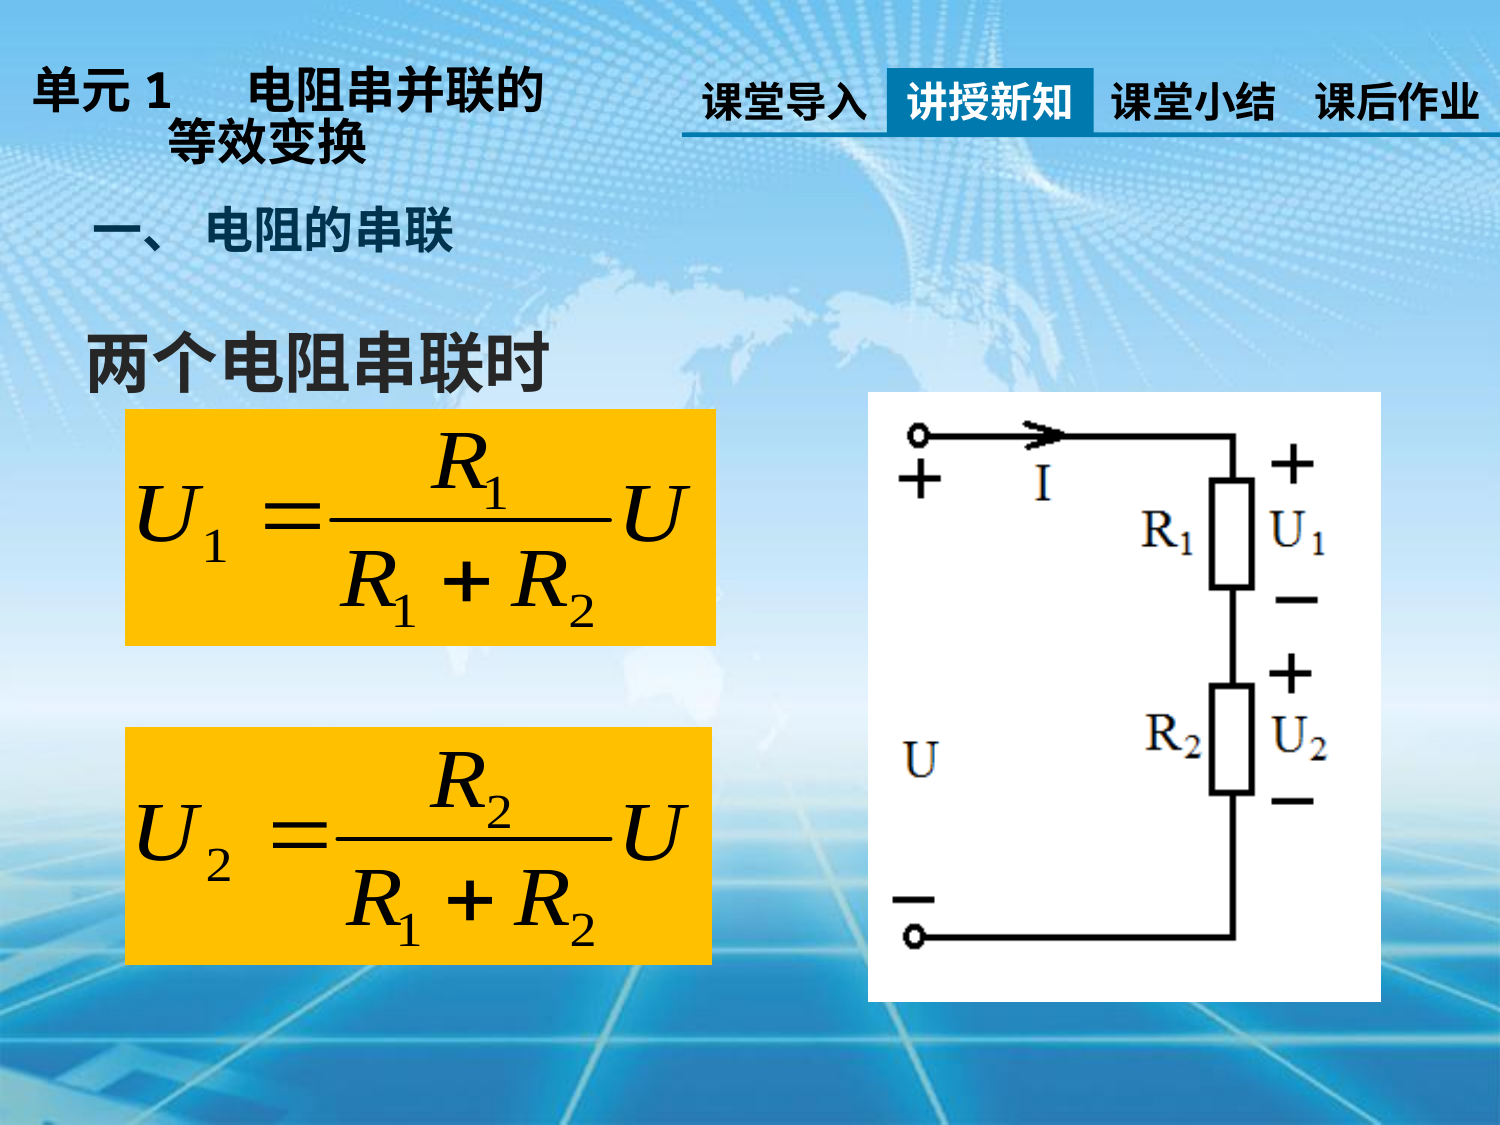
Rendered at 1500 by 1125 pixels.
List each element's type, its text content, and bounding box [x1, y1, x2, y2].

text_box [16, 59, 1500, 180]
picture [0, 0, 1500, 1125]
text_box 两个电阻串联时 [69, 313, 583, 409]
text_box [124, 408, 717, 646]
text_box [124, 727, 713, 965]
text_box 一、 电阻的串联 [19, 180, 528, 289]
